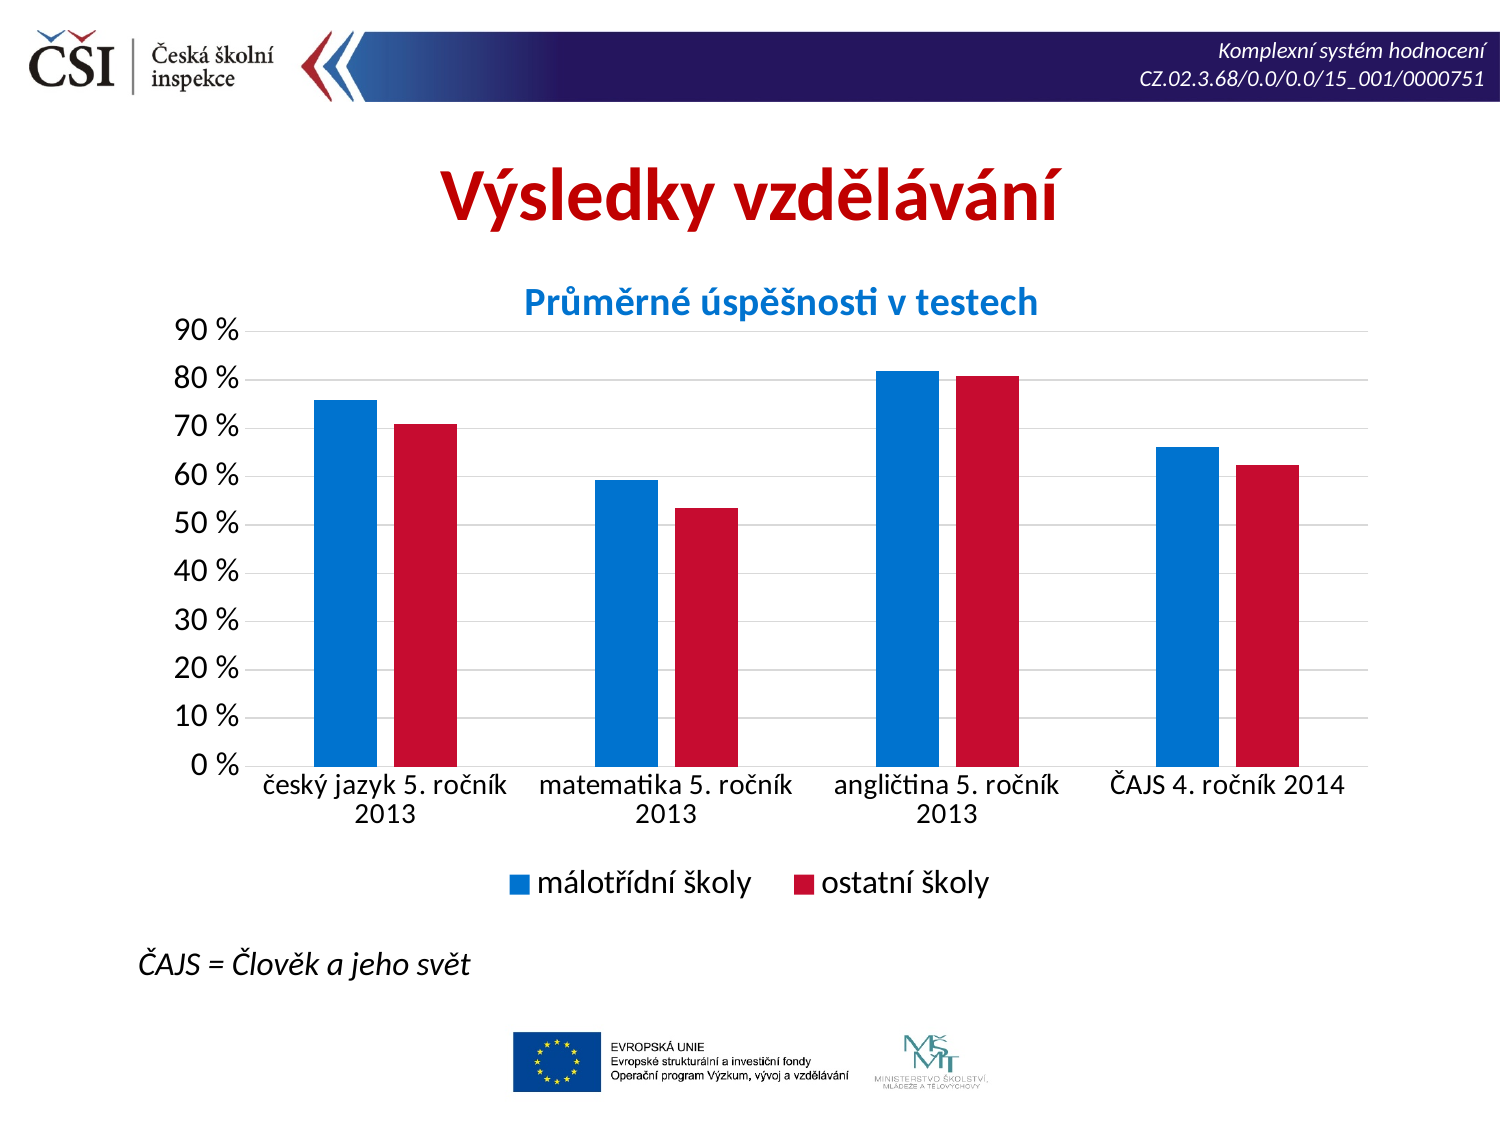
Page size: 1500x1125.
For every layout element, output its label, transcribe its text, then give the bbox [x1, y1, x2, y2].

list Výsledky vzdělávání [29, 113, 1471, 268]
picture [29, 30, 1500, 102]
text_box ČAJS = Člověk a jeho svět [123, 938, 1352, 989]
picture [483, 1002, 1017, 1121]
chart [122, 266, 1377, 930]
